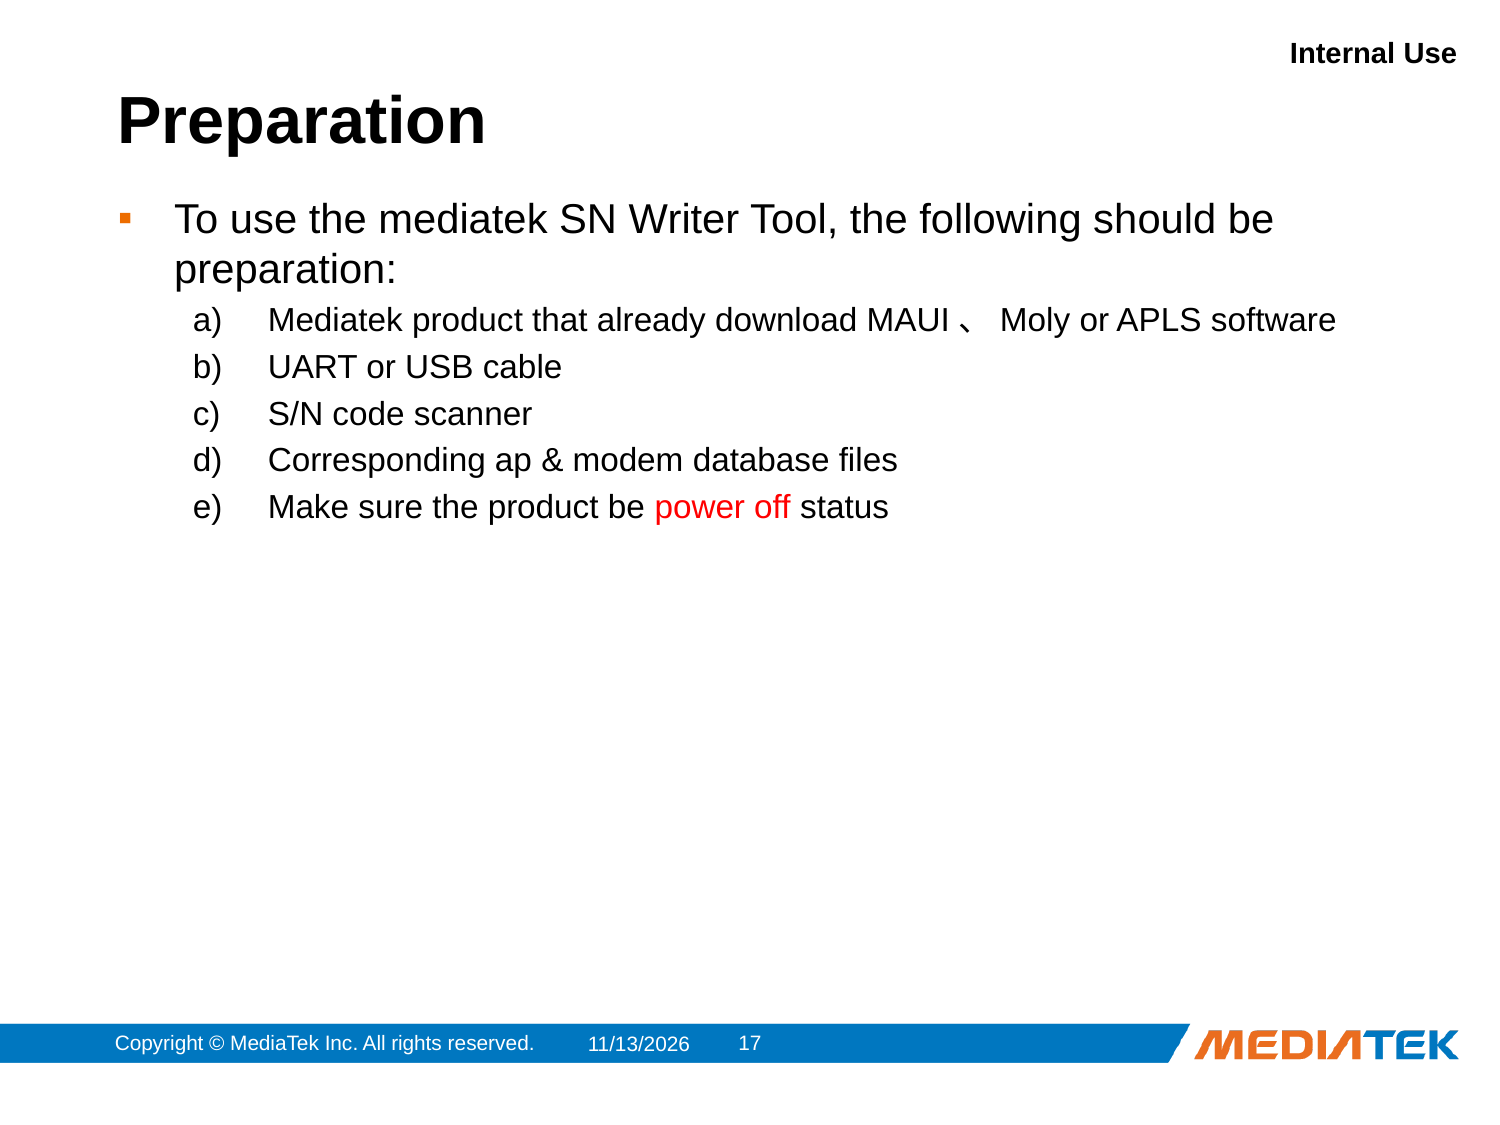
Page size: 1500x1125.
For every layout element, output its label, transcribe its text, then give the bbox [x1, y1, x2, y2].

list To use the mediatek SN Writer Tool, the following should be preparation: Mediatek product that already download MAUI、Moly or APLS software UART or USB cable S/N code scanner Corresponding ap & modem database files Make sure the product be power off status [102, 184, 1425, 998]
footer Copyright © MediaTek Inc. All rights reserved. [99, 1022, 573, 1090]
title Preparation [101, 62, 1425, 172]
slide_number 16 [711, 1022, 789, 1090]
picture [0, 1023, 99, 1063]
picture [789, 1023, 1459, 1063]
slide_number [573, 1022, 711, 1090]
